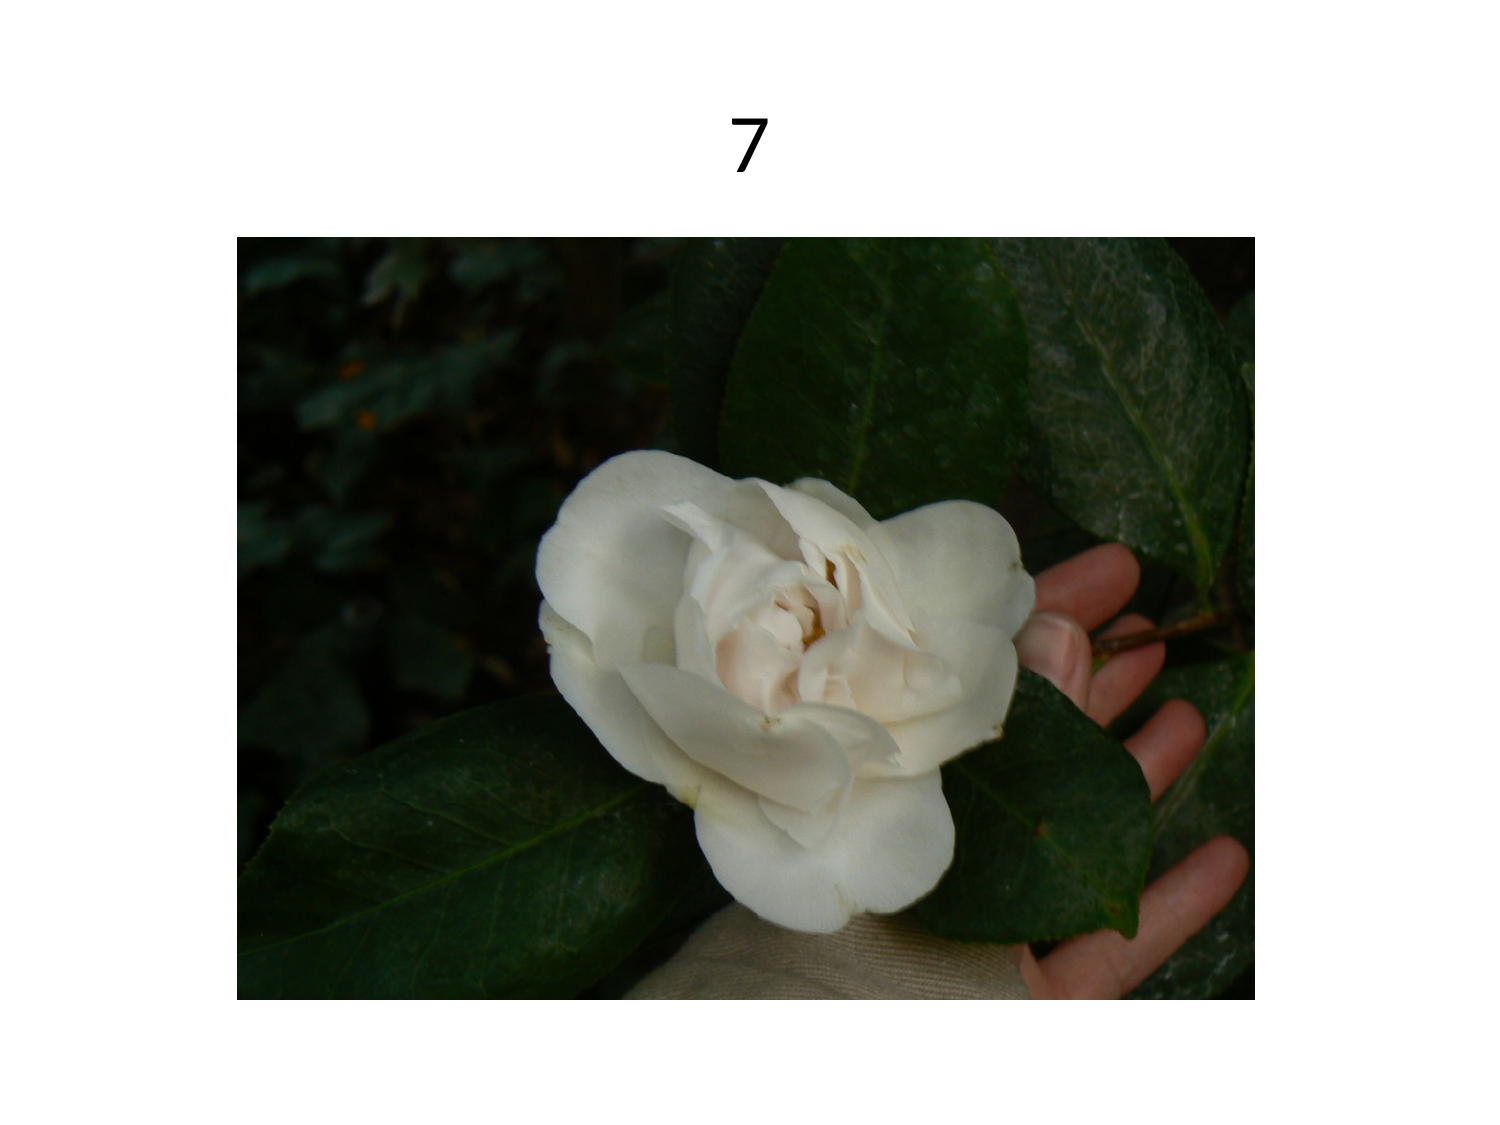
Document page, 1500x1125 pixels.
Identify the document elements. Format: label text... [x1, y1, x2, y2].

title 7 [75, 45, 1425, 233]
picture [237, 237, 1255, 1001]
